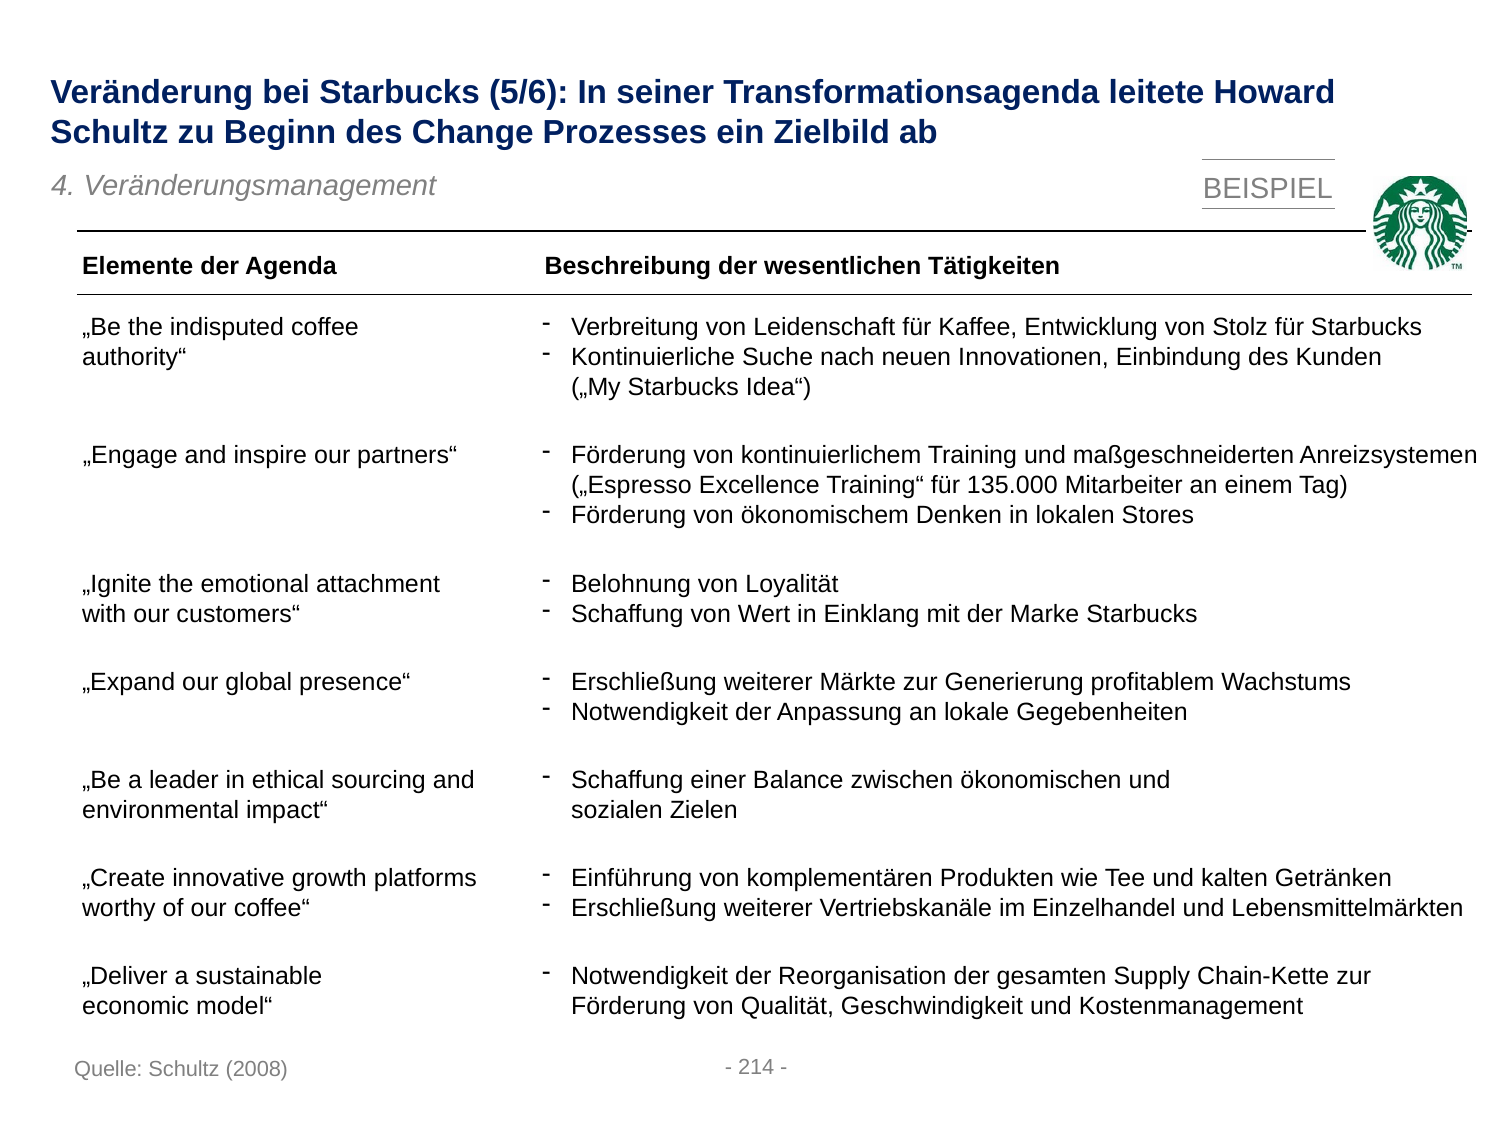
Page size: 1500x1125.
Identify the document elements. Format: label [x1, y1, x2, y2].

text_box [66, 559, 1500, 636]
picture [1366, 176, 1468, 273]
text_box [67, 241, 447, 287]
text_box [599, 1045, 913, 1093]
text_box [36, 159, 453, 209]
text_box [1188, 161, 1349, 212]
text_box [66, 951, 1449, 1029]
text_box [35, 63, 1433, 158]
text_box [59, 1046, 304, 1088]
text_box [67, 755, 1217, 832]
text_box [529, 241, 1447, 287]
text_box [67, 657, 1500, 734]
text_box [66, 431, 1497, 538]
text_box [66, 853, 1500, 930]
text_box [67, 302, 1444, 410]
